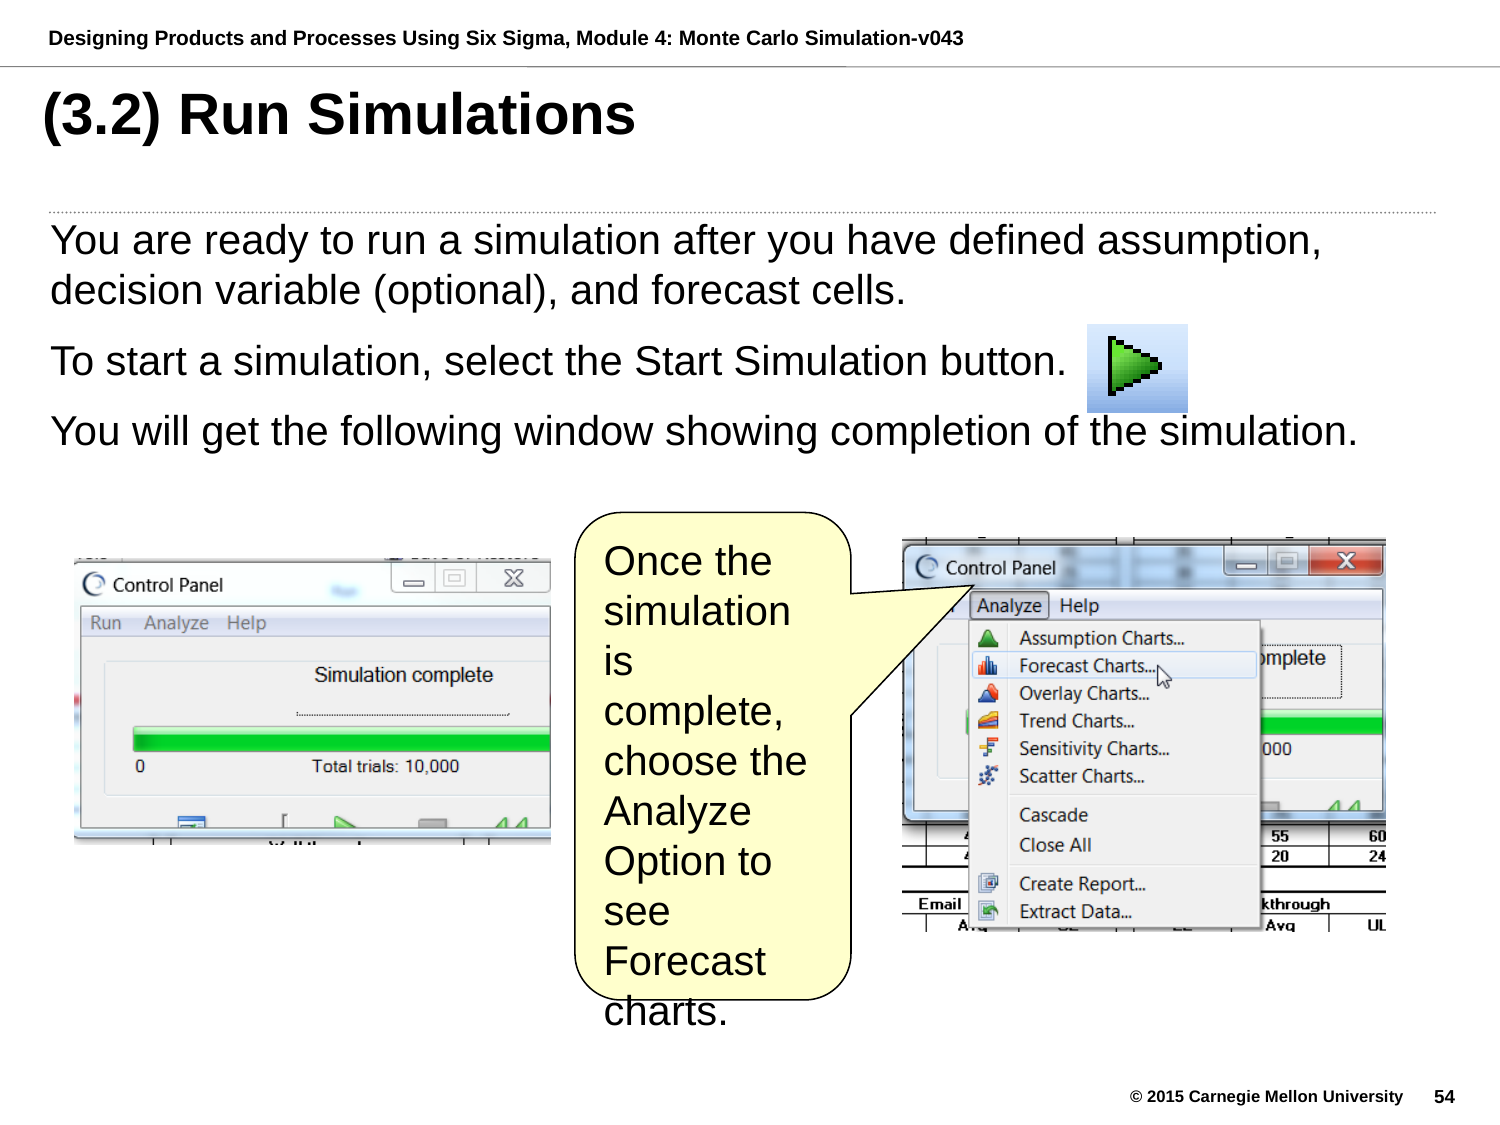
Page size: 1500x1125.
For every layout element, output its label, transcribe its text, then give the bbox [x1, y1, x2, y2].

picture [1087, 324, 1188, 413]
title (3.2) Run Simulations [42, 89, 1438, 146]
picture [901, 537, 1387, 932]
list You are ready to run a simulation after you have defined assumption, decision variable (optional), and forecast cells. To start a simulation, select the Start Simulation button. You will get the following window showing completion of the simulation. [50, 212, 1437, 975]
text_box Once the simulation is complete, choose the Analyze Option to see Forecast charts. [574, 512, 896, 1000]
picture [74, 557, 551, 845]
